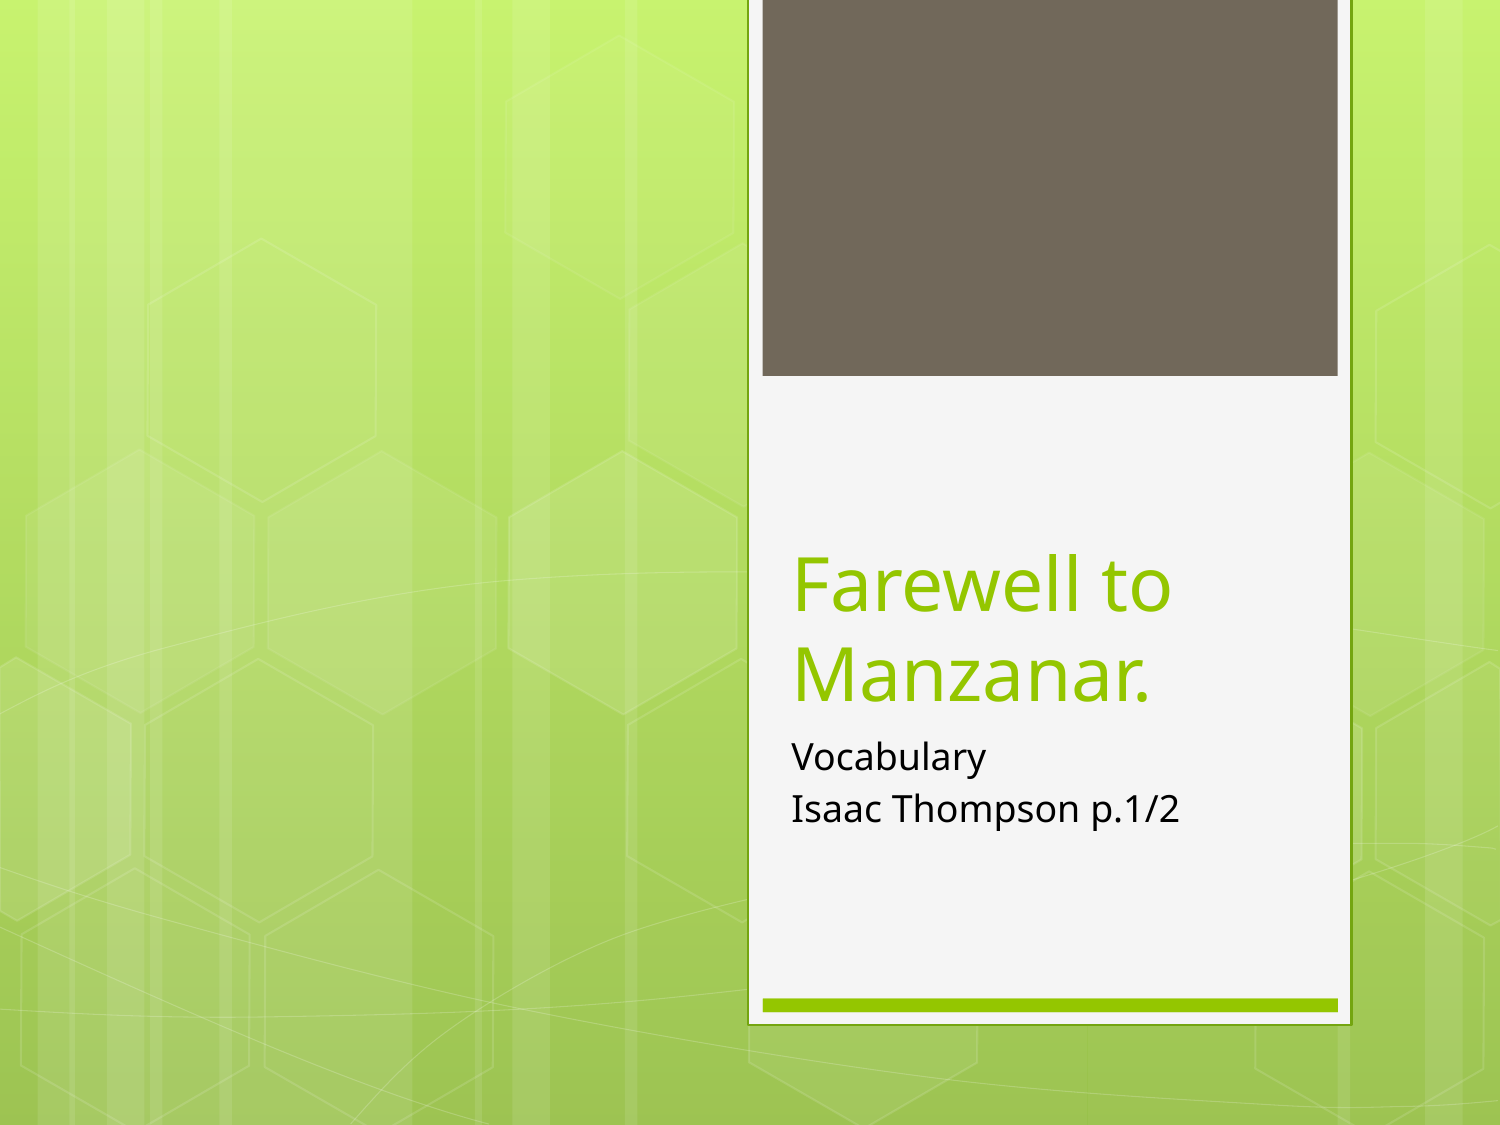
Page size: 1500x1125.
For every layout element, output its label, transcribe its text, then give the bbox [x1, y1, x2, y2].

subtitle Vocabulary Isaac Thompson p.1/2 [776, 725, 1320, 933]
title Farewell to Manzanar. [776, 444, 1320, 724]
